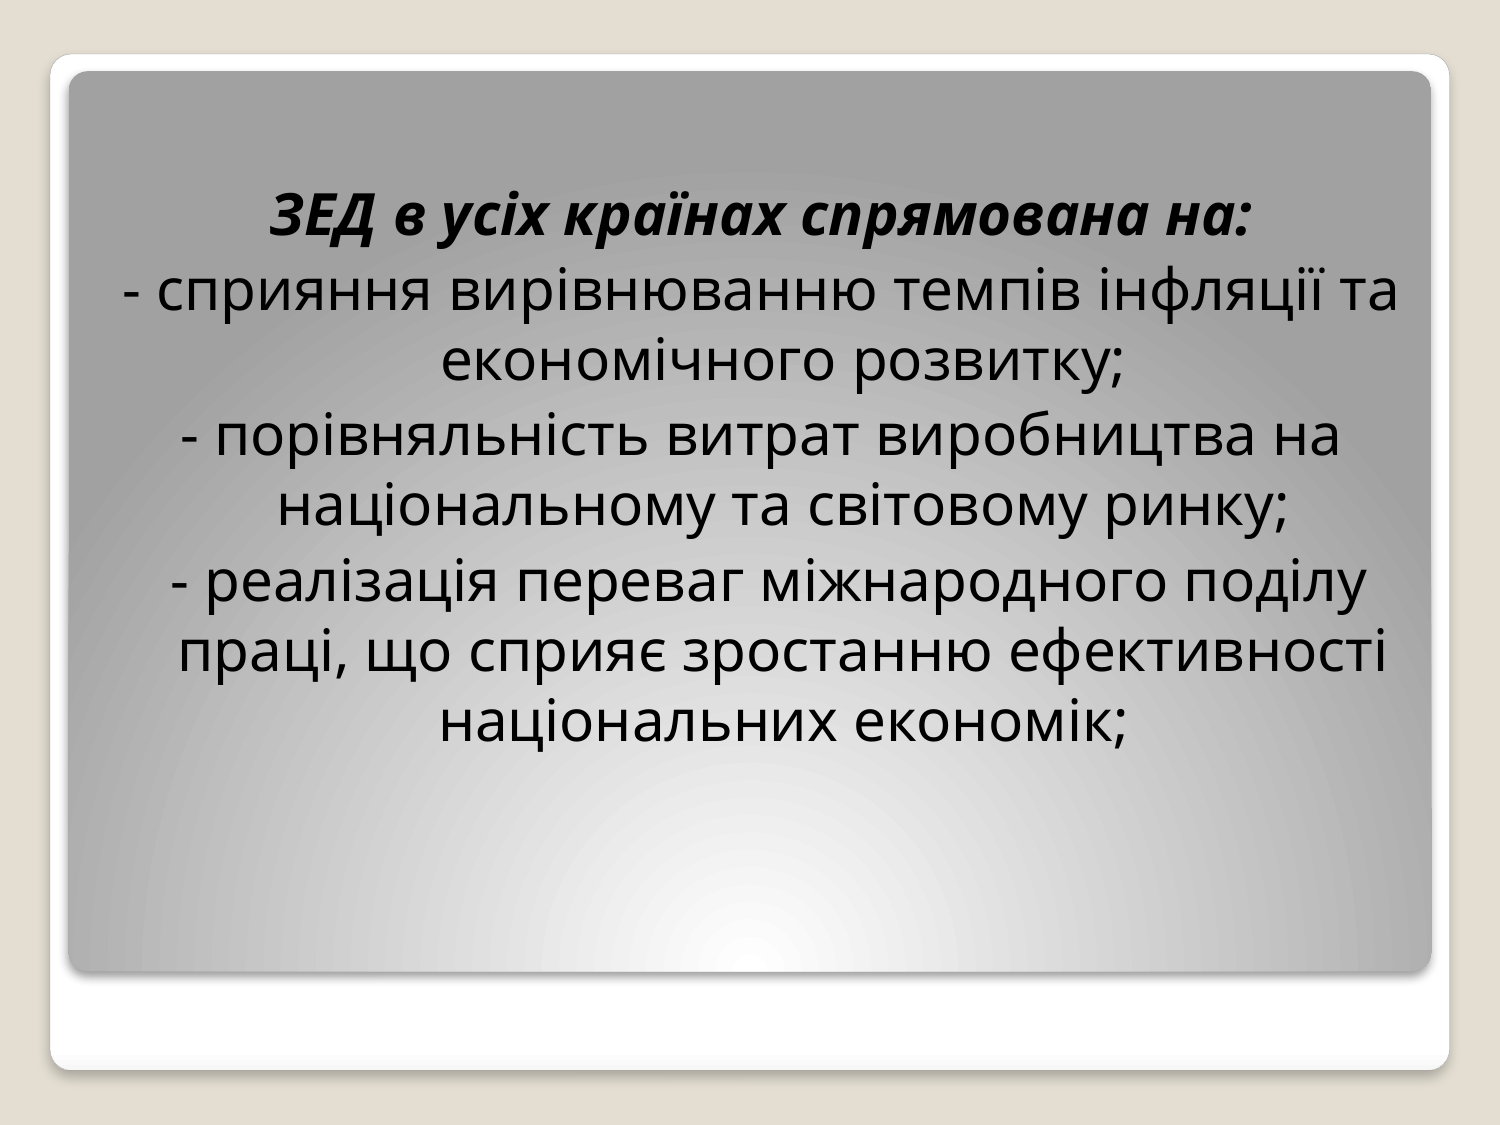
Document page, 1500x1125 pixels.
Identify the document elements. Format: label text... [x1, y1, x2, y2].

list ЗЕД в усіх країнах спрямована на: - сприяння вирівнюванню темпів інфляції та економічного розвитку; - порівняльність витрат виробництва на національному та світовому ринку; - реалізація переваг міжнародного поділу праці, що сприяє зростанню ефективності національних економік; [82, 86, 1425, 976]
